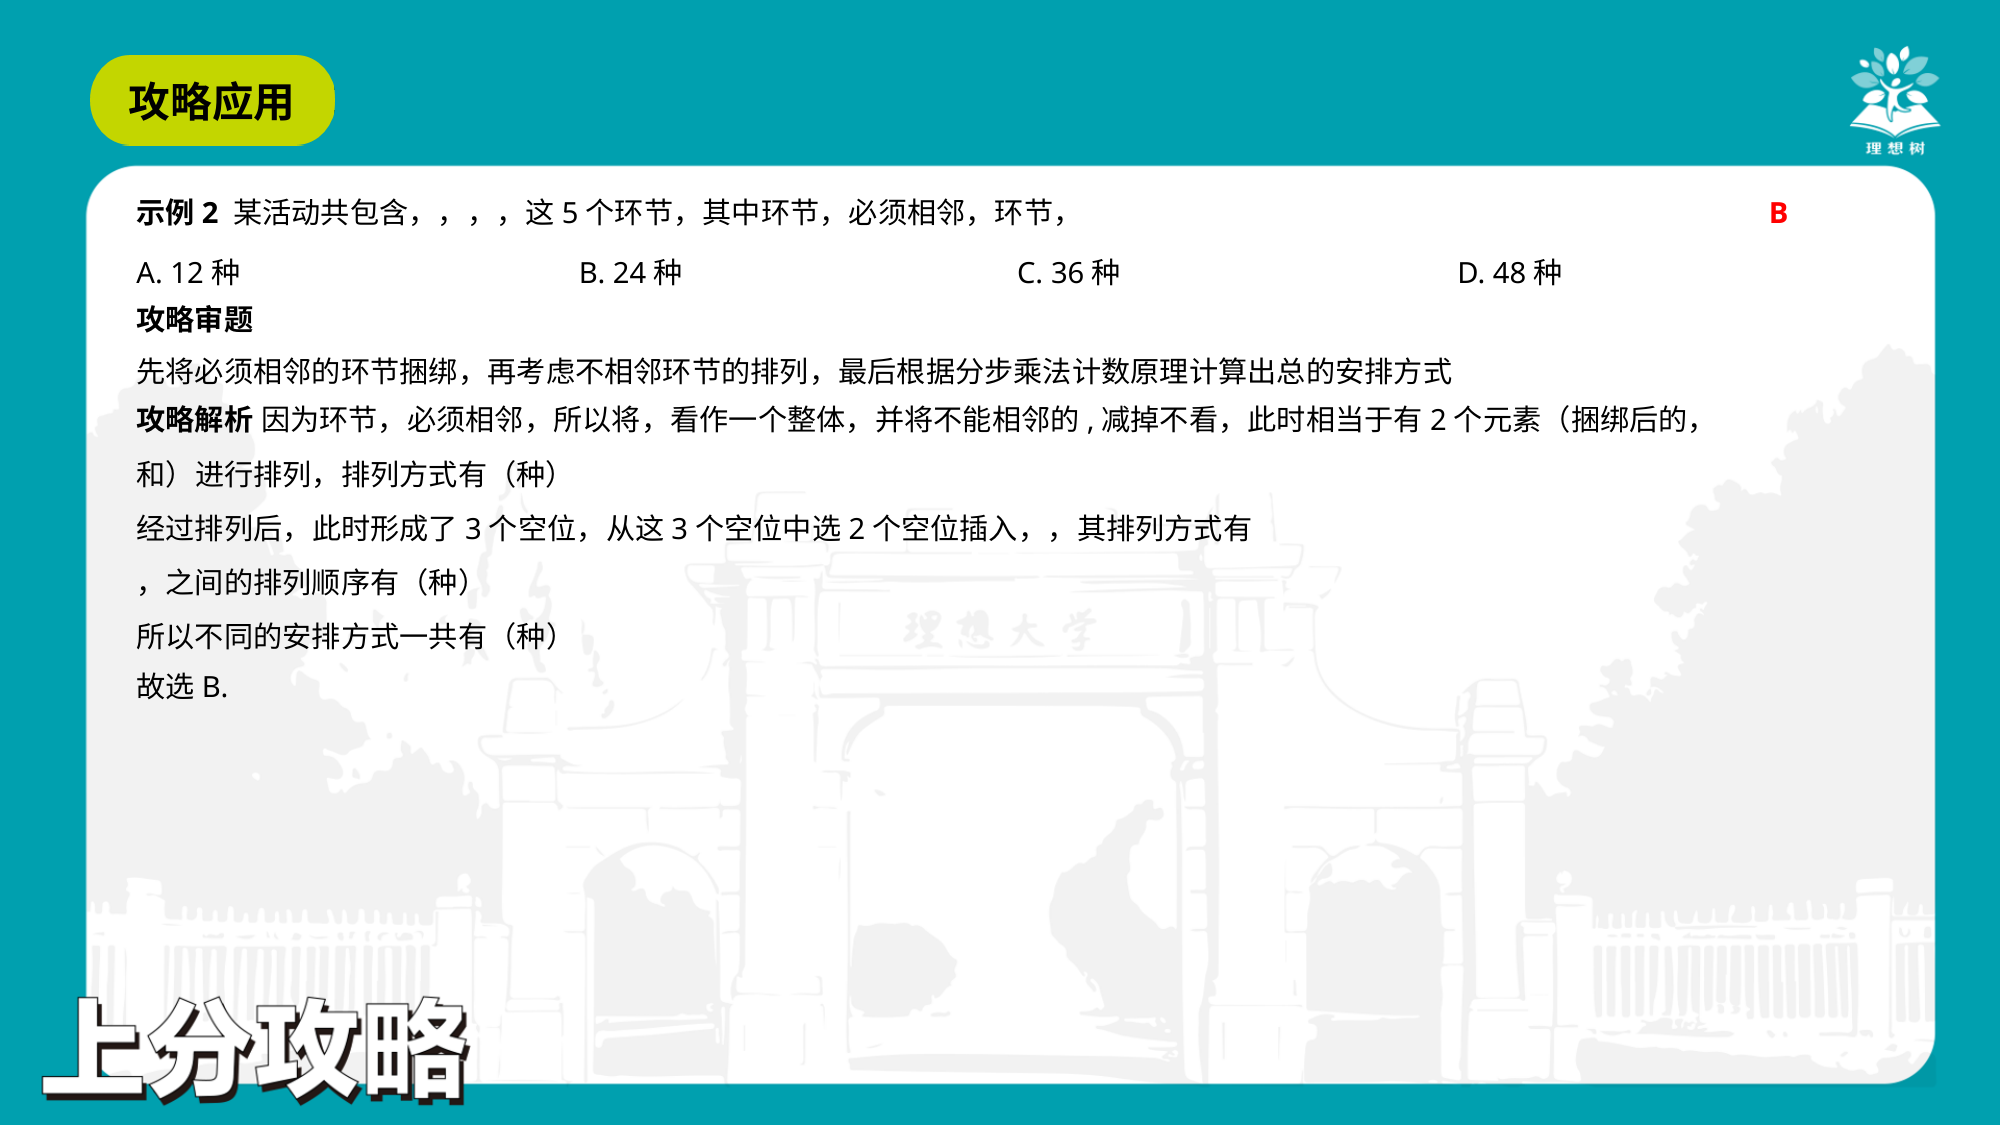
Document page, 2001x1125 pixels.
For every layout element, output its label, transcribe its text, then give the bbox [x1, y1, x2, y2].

text_box B [1760, 176, 1797, 223]
text_box A. 12种 B. 24种 C. 36种 D. 48种 [136, 224, 1865, 283]
picture [0, 0, 2000, 1125]
